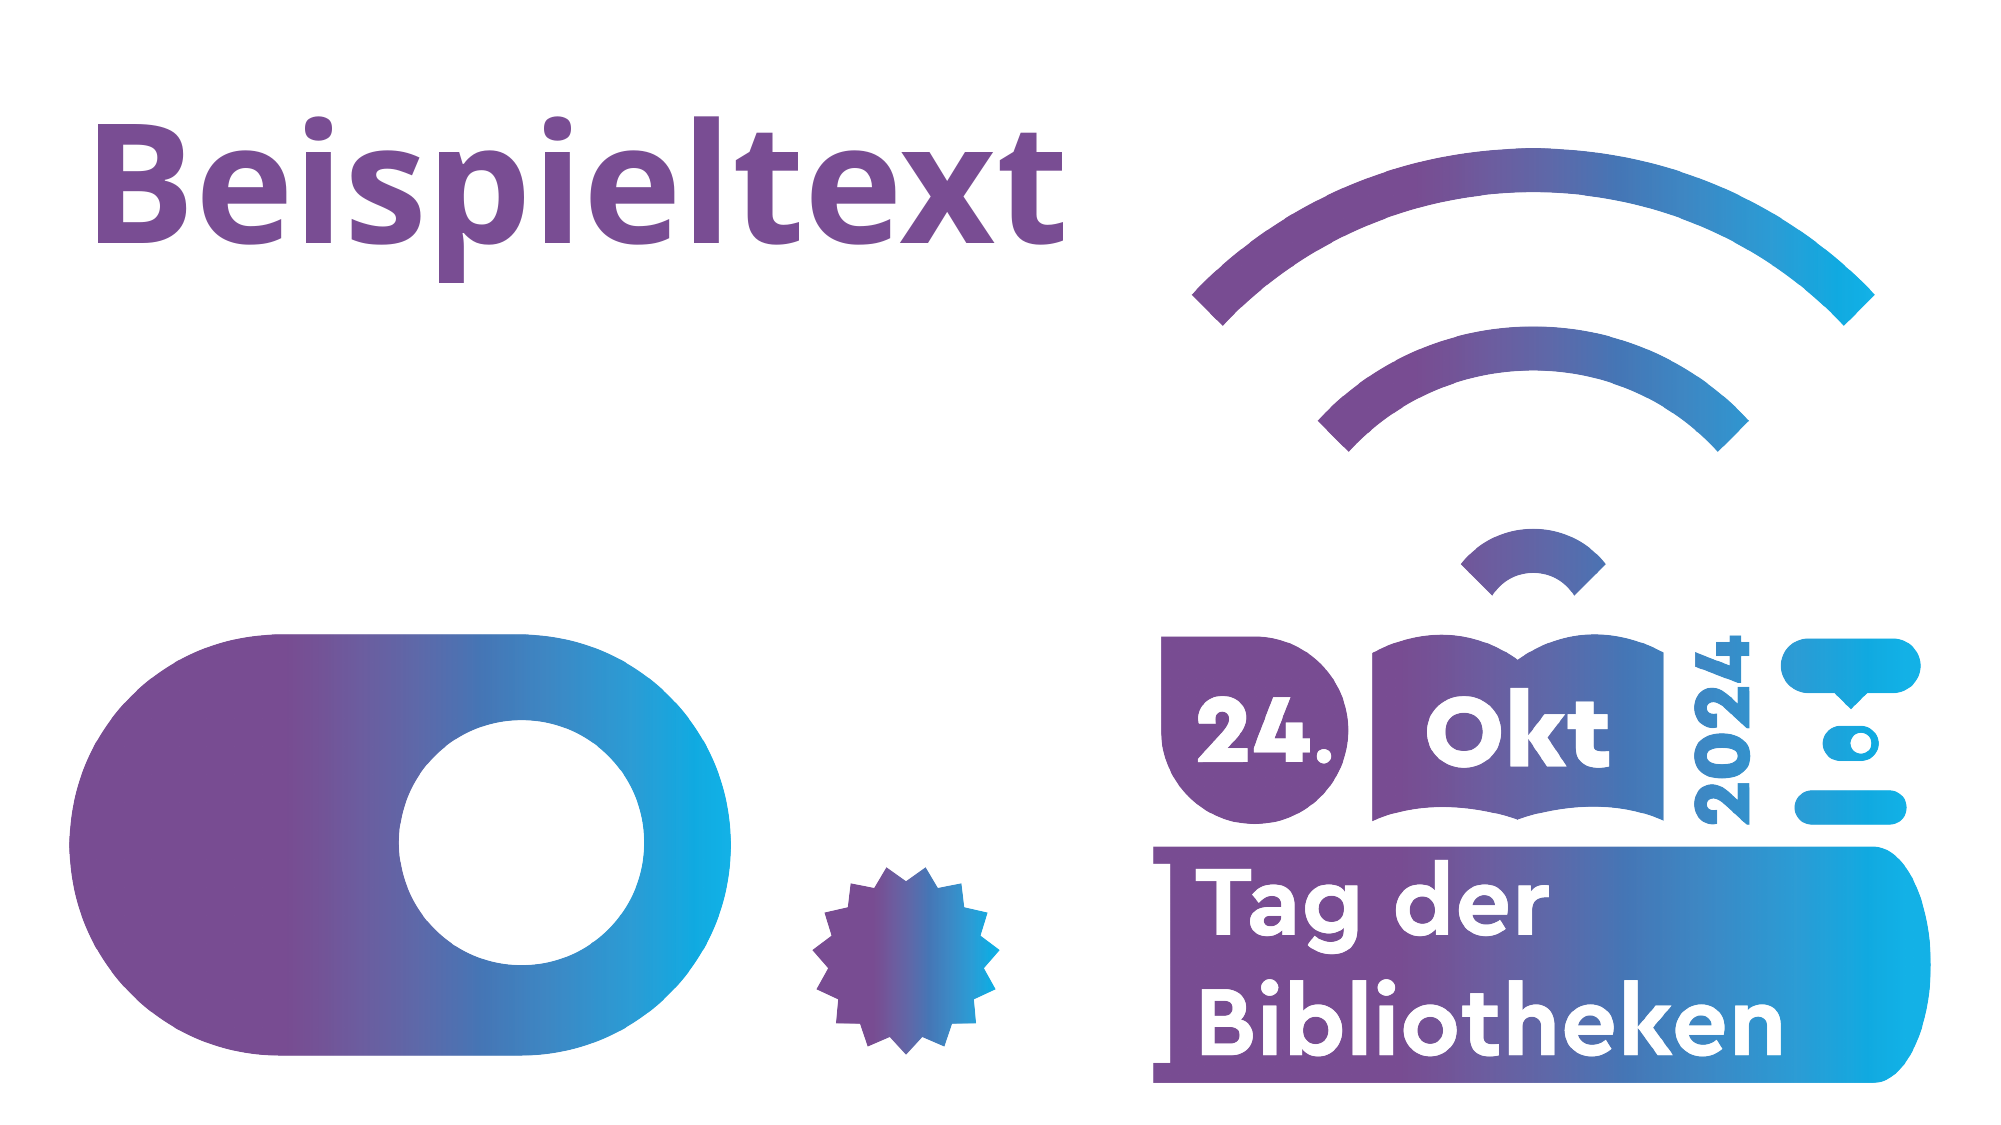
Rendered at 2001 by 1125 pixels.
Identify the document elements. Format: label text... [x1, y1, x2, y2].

picture [1153, 634, 1931, 1083]
text_box Beispieltext [68, 69, 1192, 285]
picture [1191, 148, 1875, 596]
picture [811, 867, 1000, 1055]
picture [69, 634, 731, 1056]
